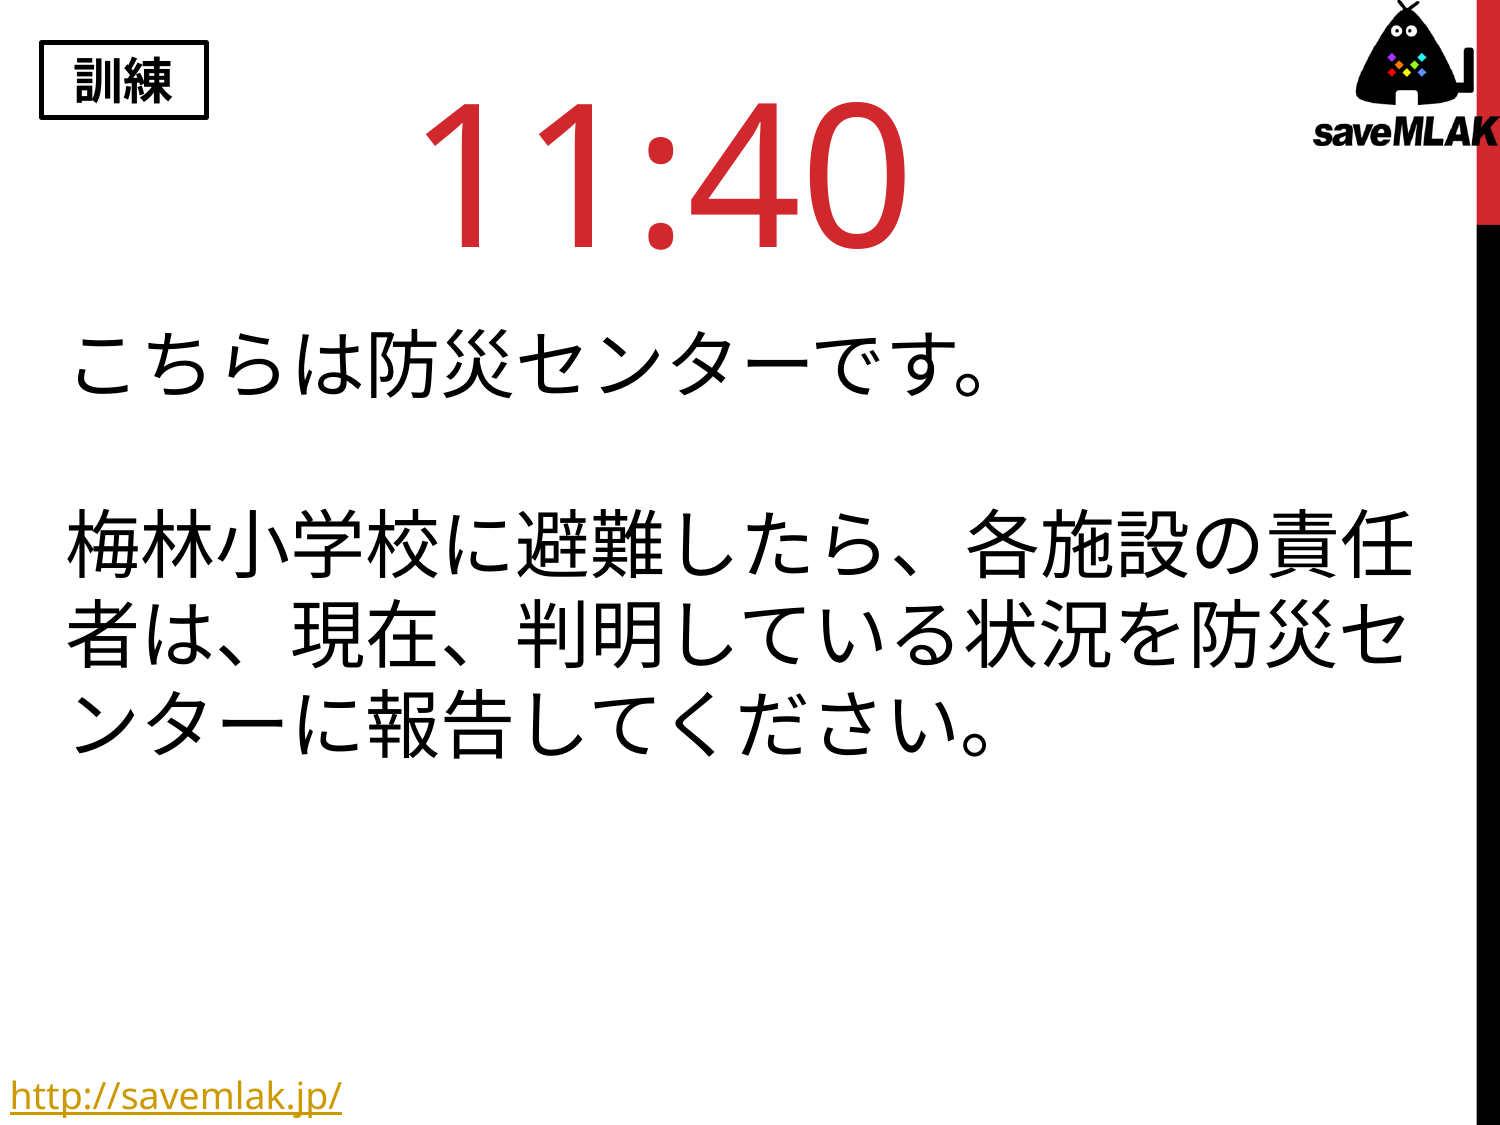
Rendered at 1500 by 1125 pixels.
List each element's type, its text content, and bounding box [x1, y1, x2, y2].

text_box 11:40 [42, 40, 1281, 114]
picture [1313, 0, 1500, 146]
text_box こちらは防災センターです。 梅林小学校に避難したら、各施設の責任者は、現在、判明している状況を防災センターに報告してください。 [28, 310, 1453, 776]
text_box 訓練 [41, 42, 207, 118]
text_box http://savemlak.jp/ [0, 1064, 358, 1125]
